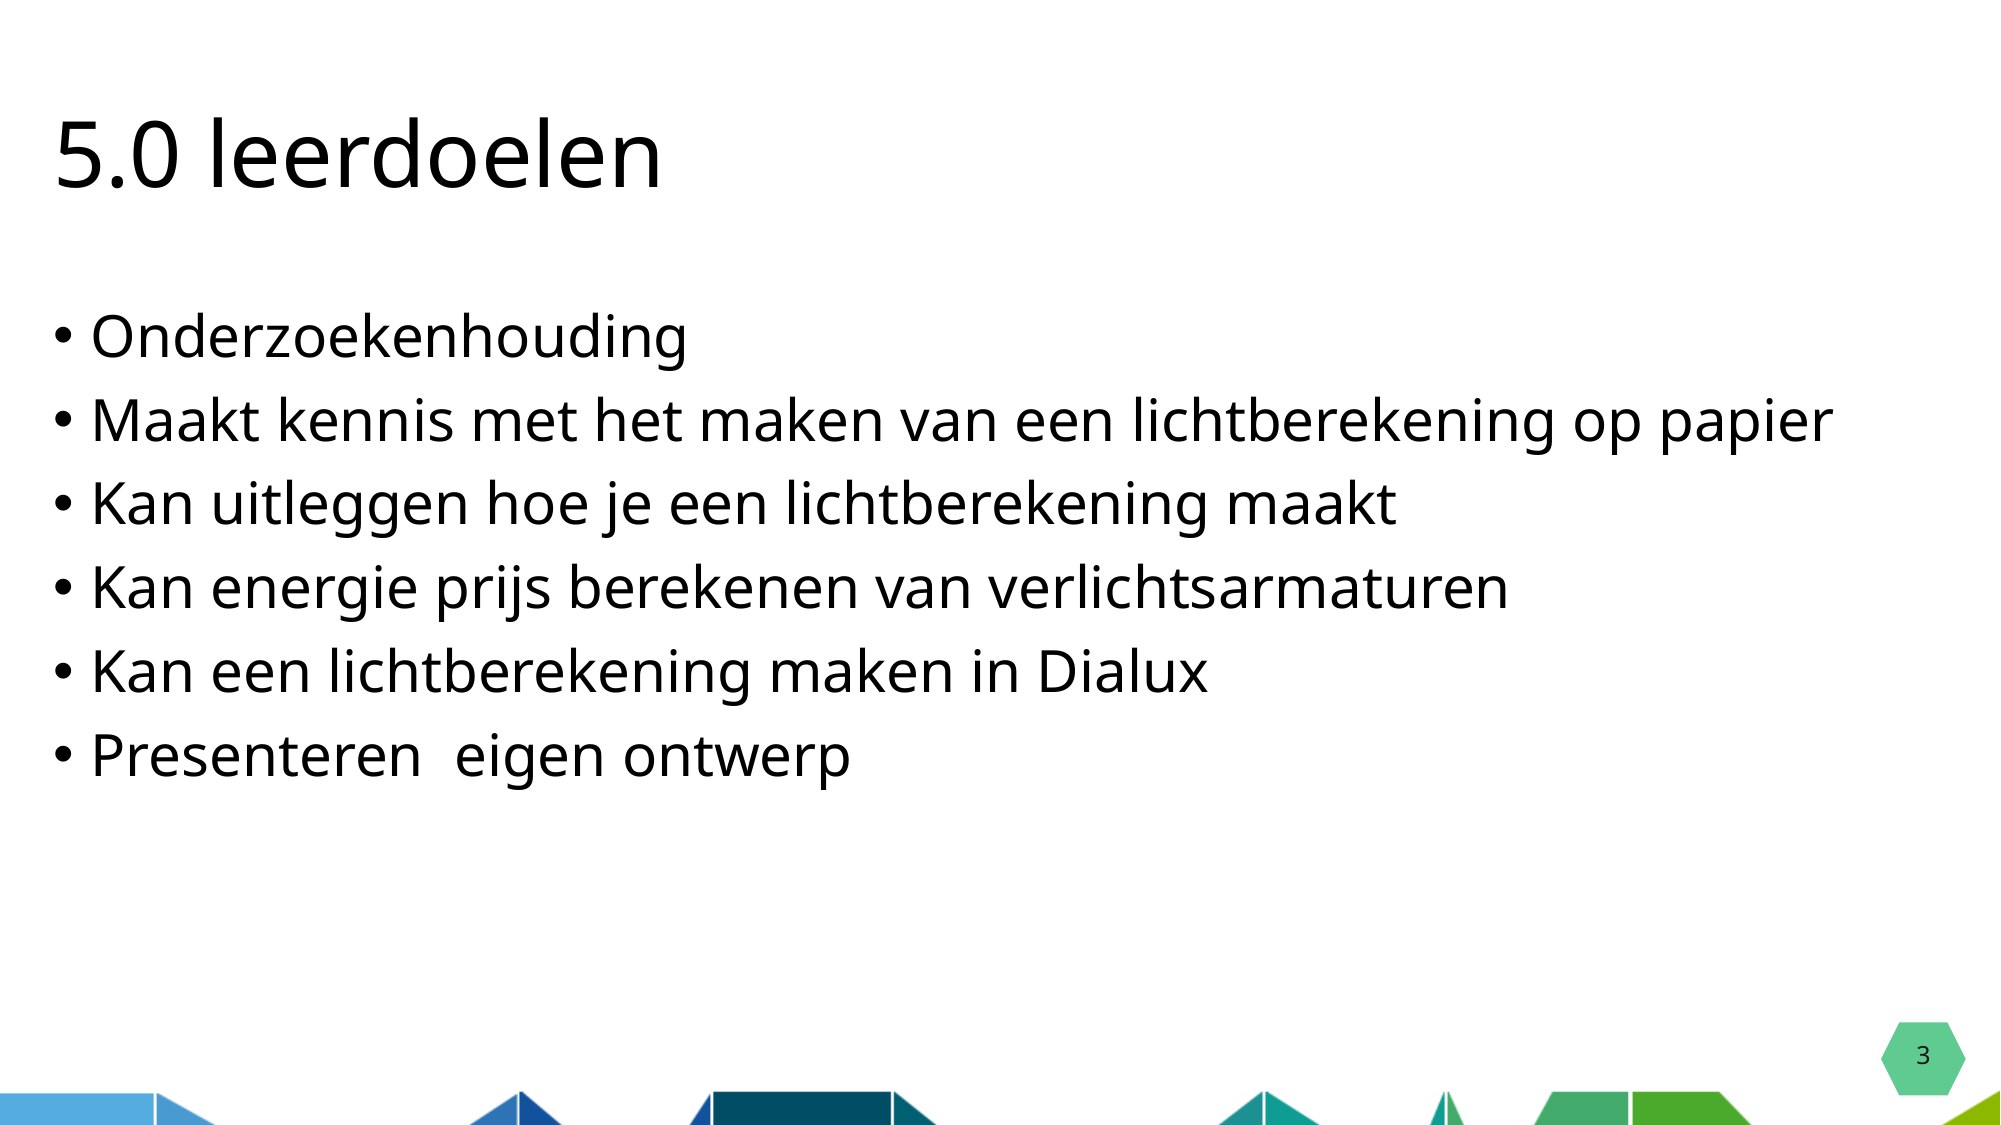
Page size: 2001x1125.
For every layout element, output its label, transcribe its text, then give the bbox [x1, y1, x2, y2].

title 5.0 leerdoelen [38, 38, 1962, 278]
slide_number 3 [1884, 1026, 1962, 1087]
list Onderzoekenhouding Maakt kennis met het maken van een lichtberekening op papier Kan uitleggen hoe je een lichtberekening maakt Kan energie prijs berekenen van verlichtsarmaturen Kan een lichtberekening maken in Dialux Presenteren eigen ontwerp [38, 299, 1962, 1014]
picture [0, 1086, 2000, 1125]
